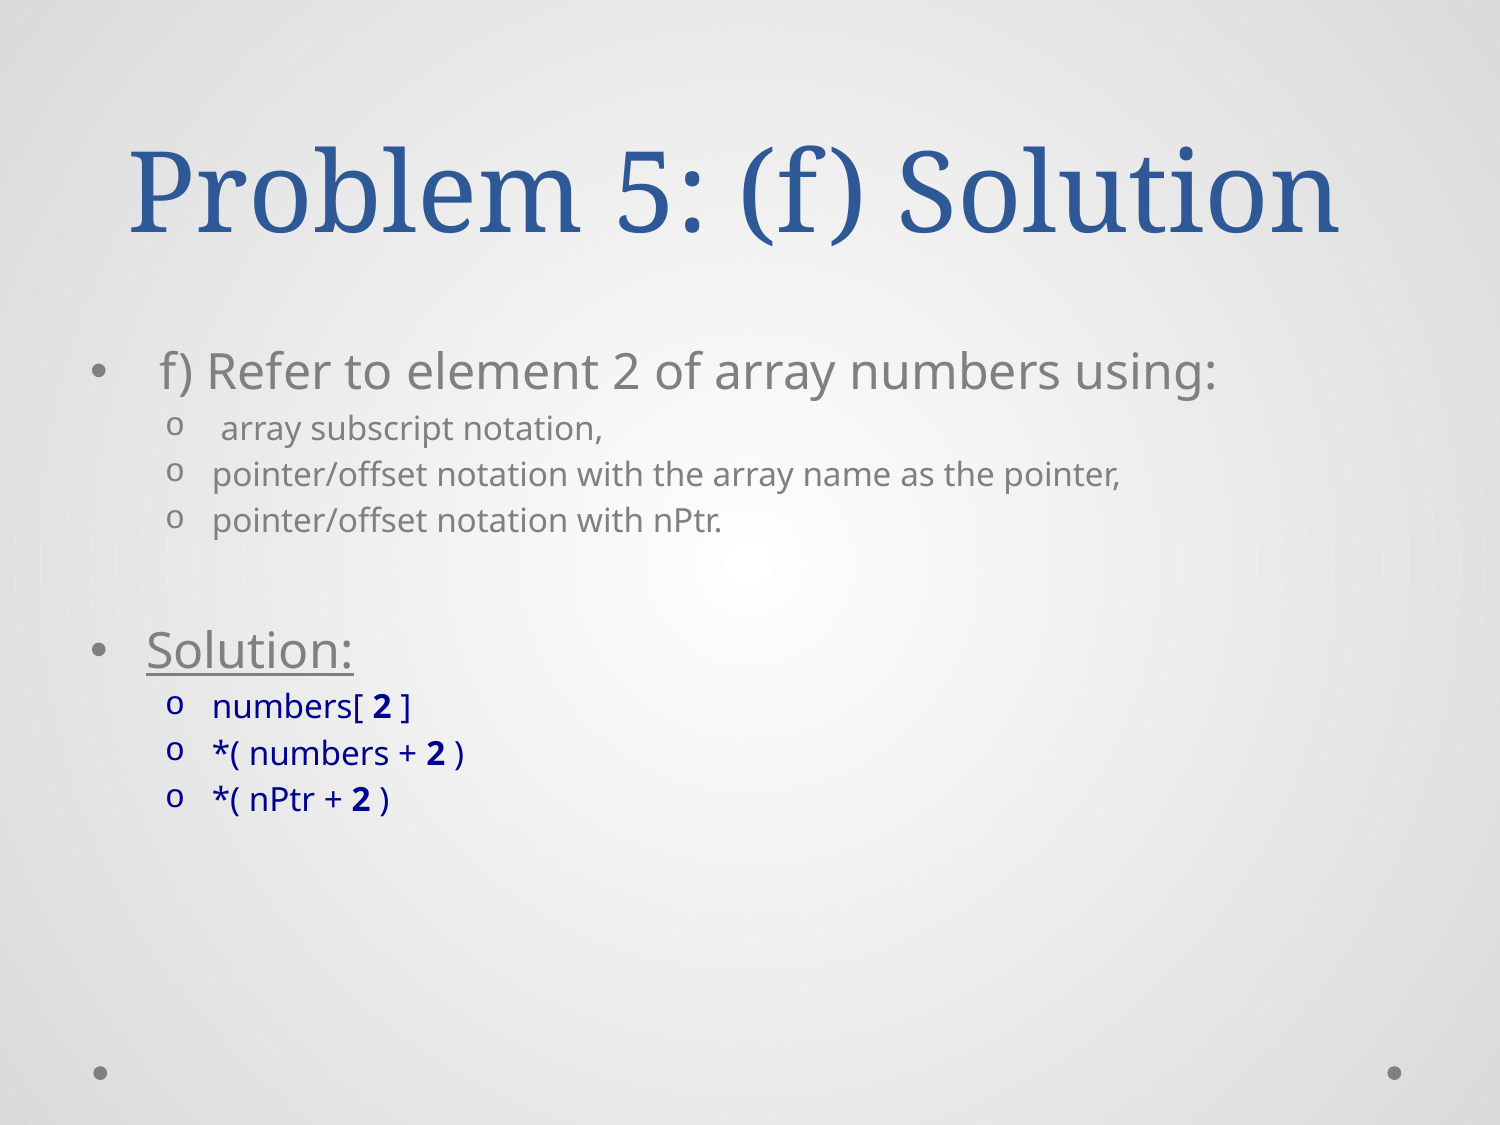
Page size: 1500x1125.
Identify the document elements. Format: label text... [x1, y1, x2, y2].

list f) Refer to element 2 of array numbers using: array subscript notation, pointer/offset notation with the array name as the pointer, pointer/offset notation with nPtr. Solution: numbers[ 2 ] *( numbers + 2 ) *( nPtr + 2 ) [75, 262, 1425, 1005]
title Problem 5: (f) Solution [75, 0, 1425, 262]
